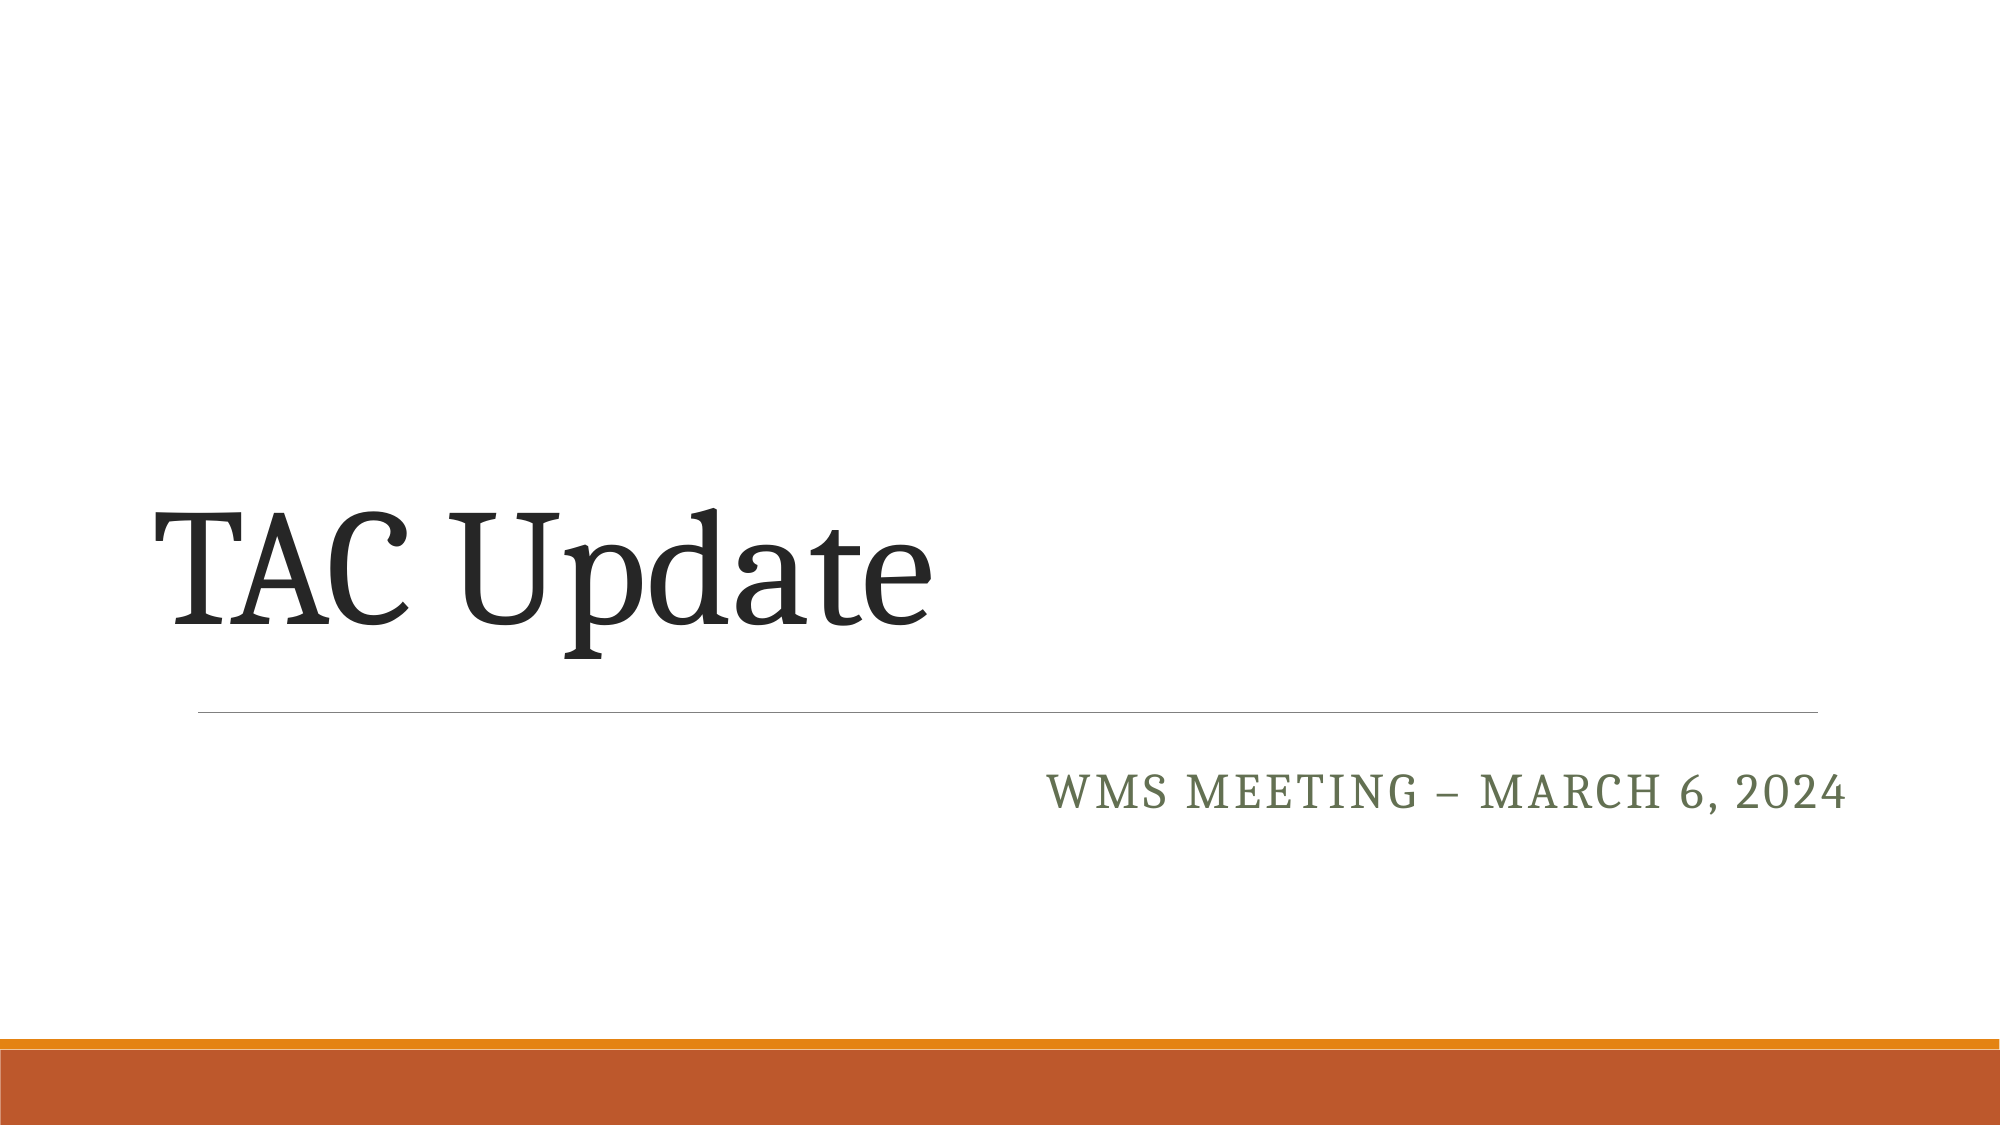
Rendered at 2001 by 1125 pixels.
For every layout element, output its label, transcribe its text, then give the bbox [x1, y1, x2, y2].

title TAC Update [137, 179, 1861, 667]
subtitle WMS Meeting – March 6, 2024 [875, 757, 1862, 946]
